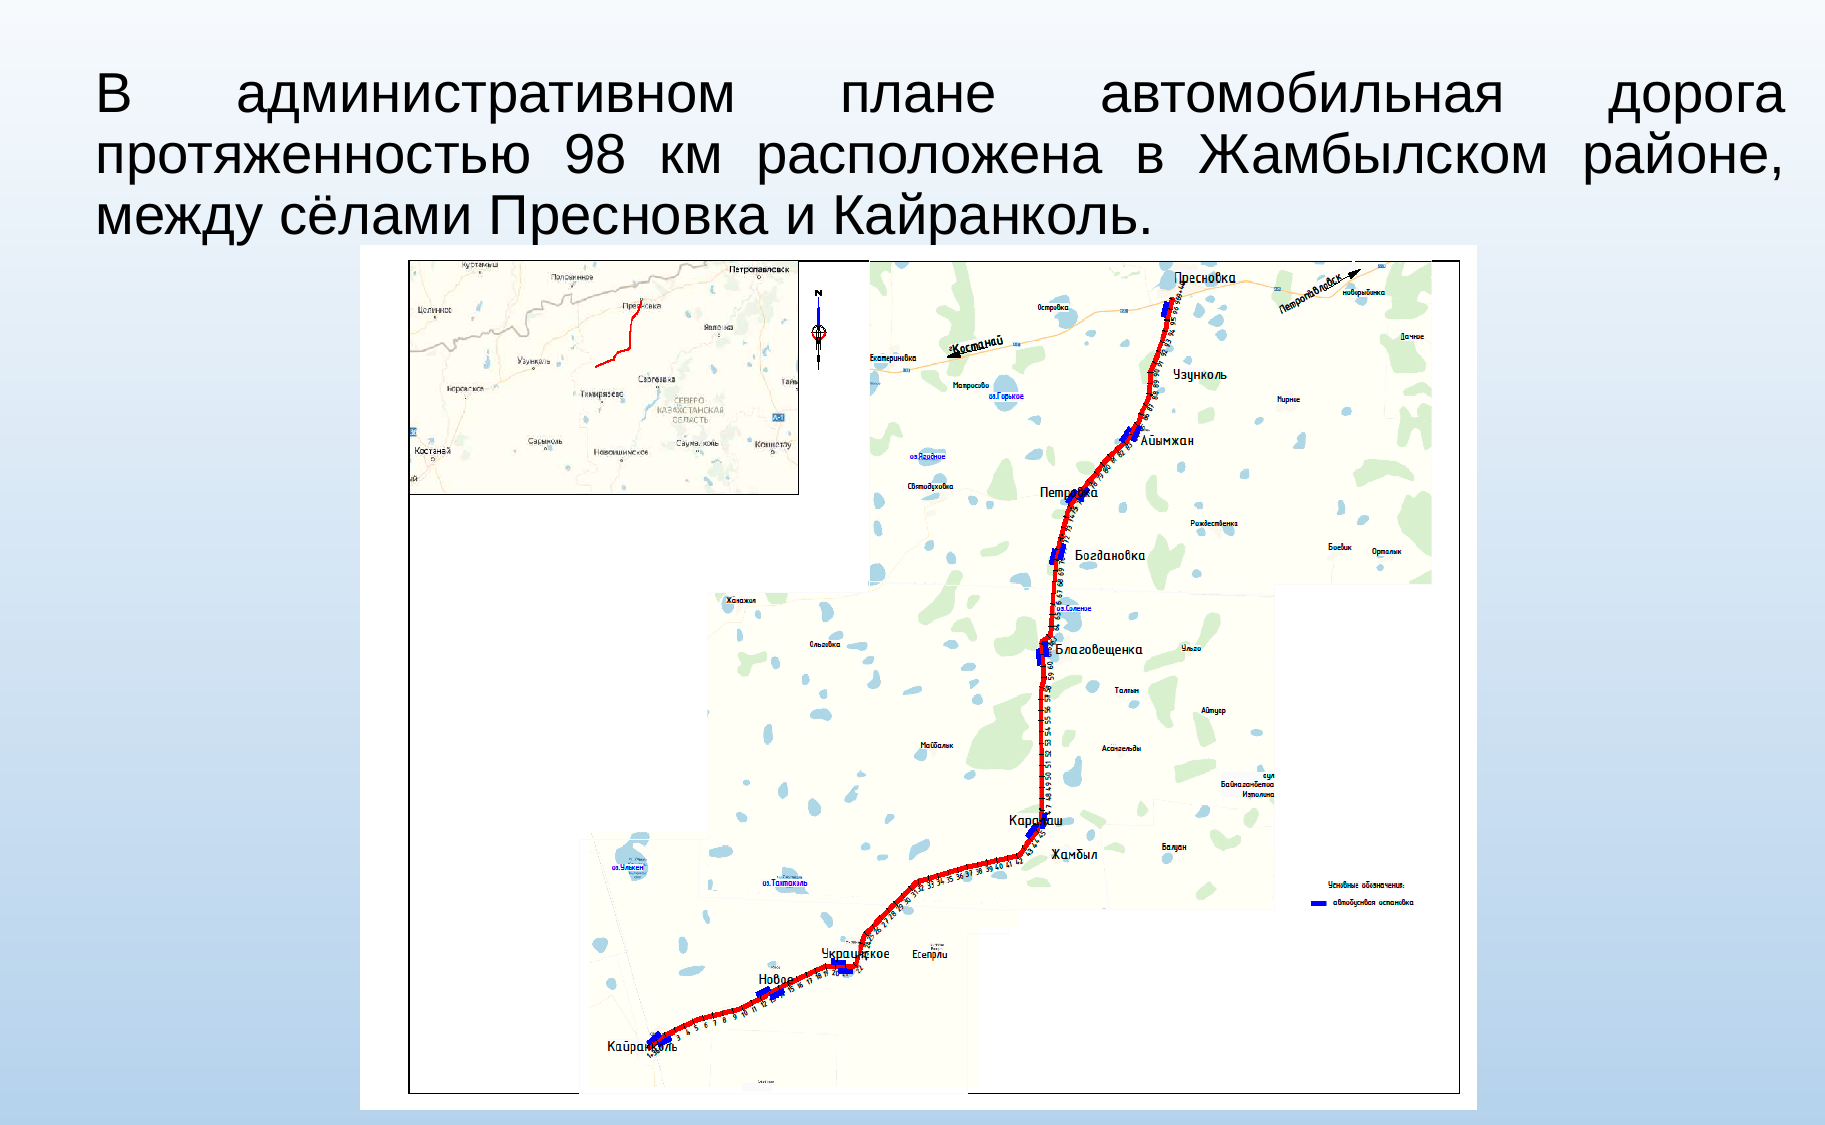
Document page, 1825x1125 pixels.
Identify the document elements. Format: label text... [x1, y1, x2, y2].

title В административном плане автомобильная дорога протяженностью 98 км расположена в Жамбылском районе, между сёлами Пресновка и Кайранколь. [80, 27, 1801, 284]
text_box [360, 245, 1477, 1110]
